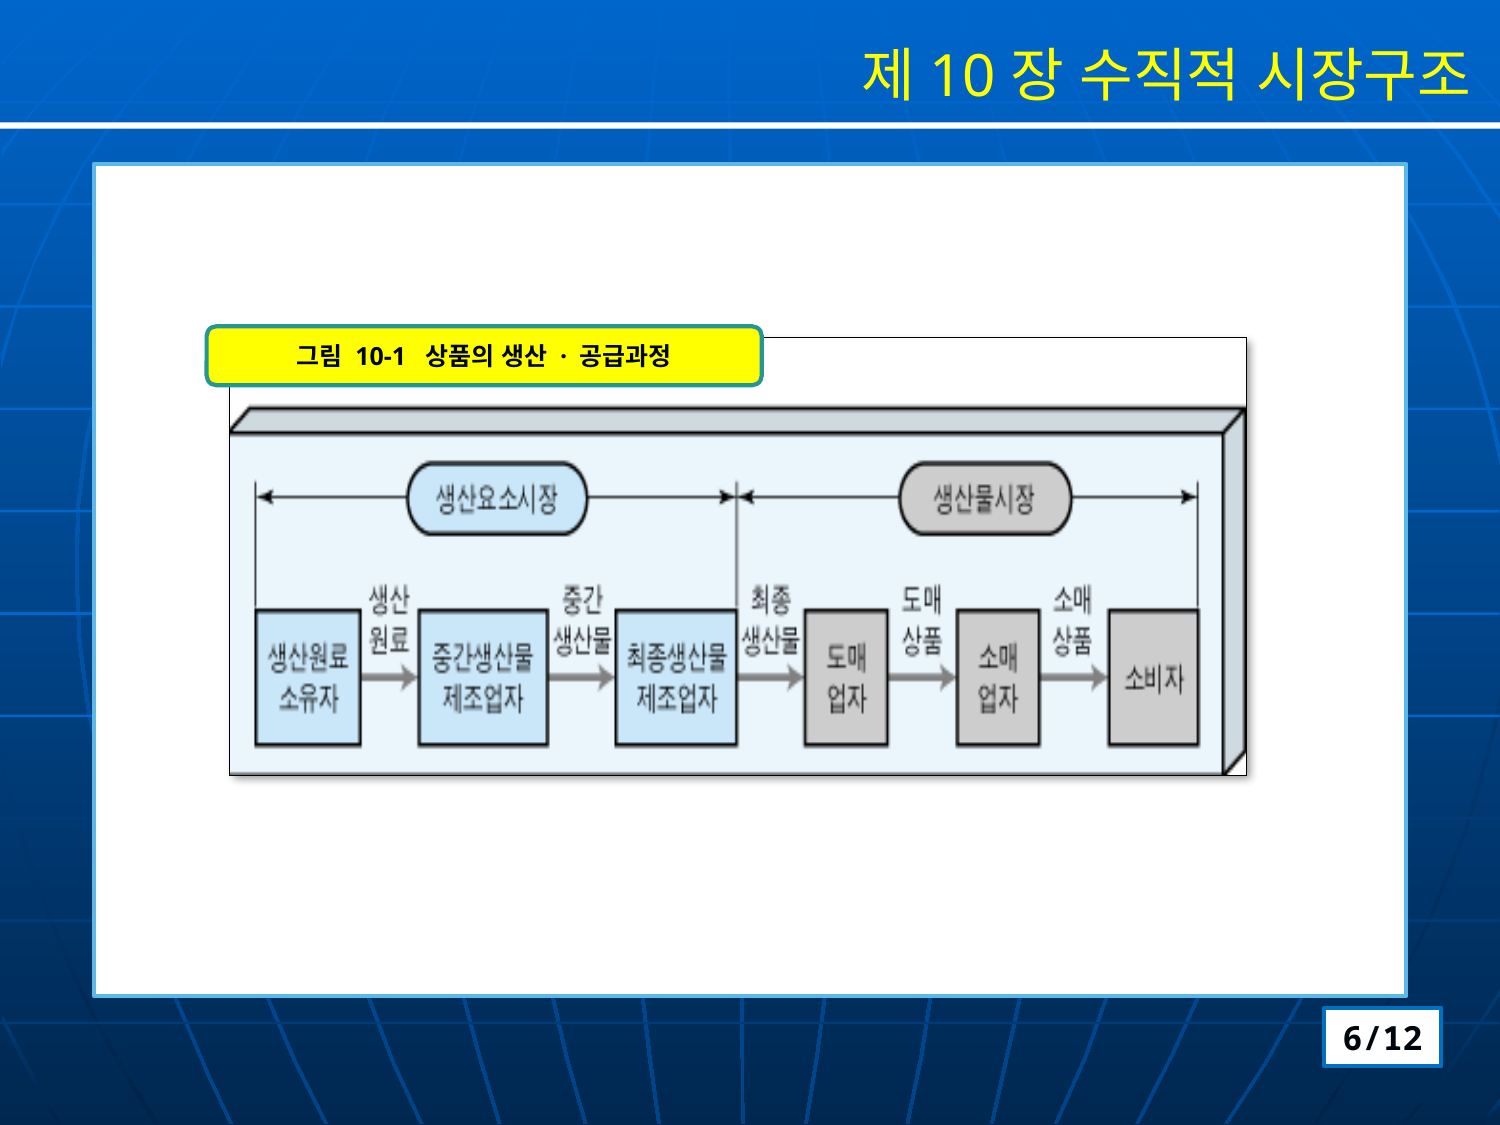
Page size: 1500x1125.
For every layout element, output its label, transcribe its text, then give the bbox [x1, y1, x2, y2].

picture [229, 337, 1247, 776]
text_box 그림 10-1 상품의 생산 · 공급과정 [204, 324, 764, 388]
text_box [92, 162, 1408, 998]
text_box 제10장 수직적 시장구조 [847, 31, 1486, 116]
text_box 6/12 [1322, 1006, 1443, 1068]
